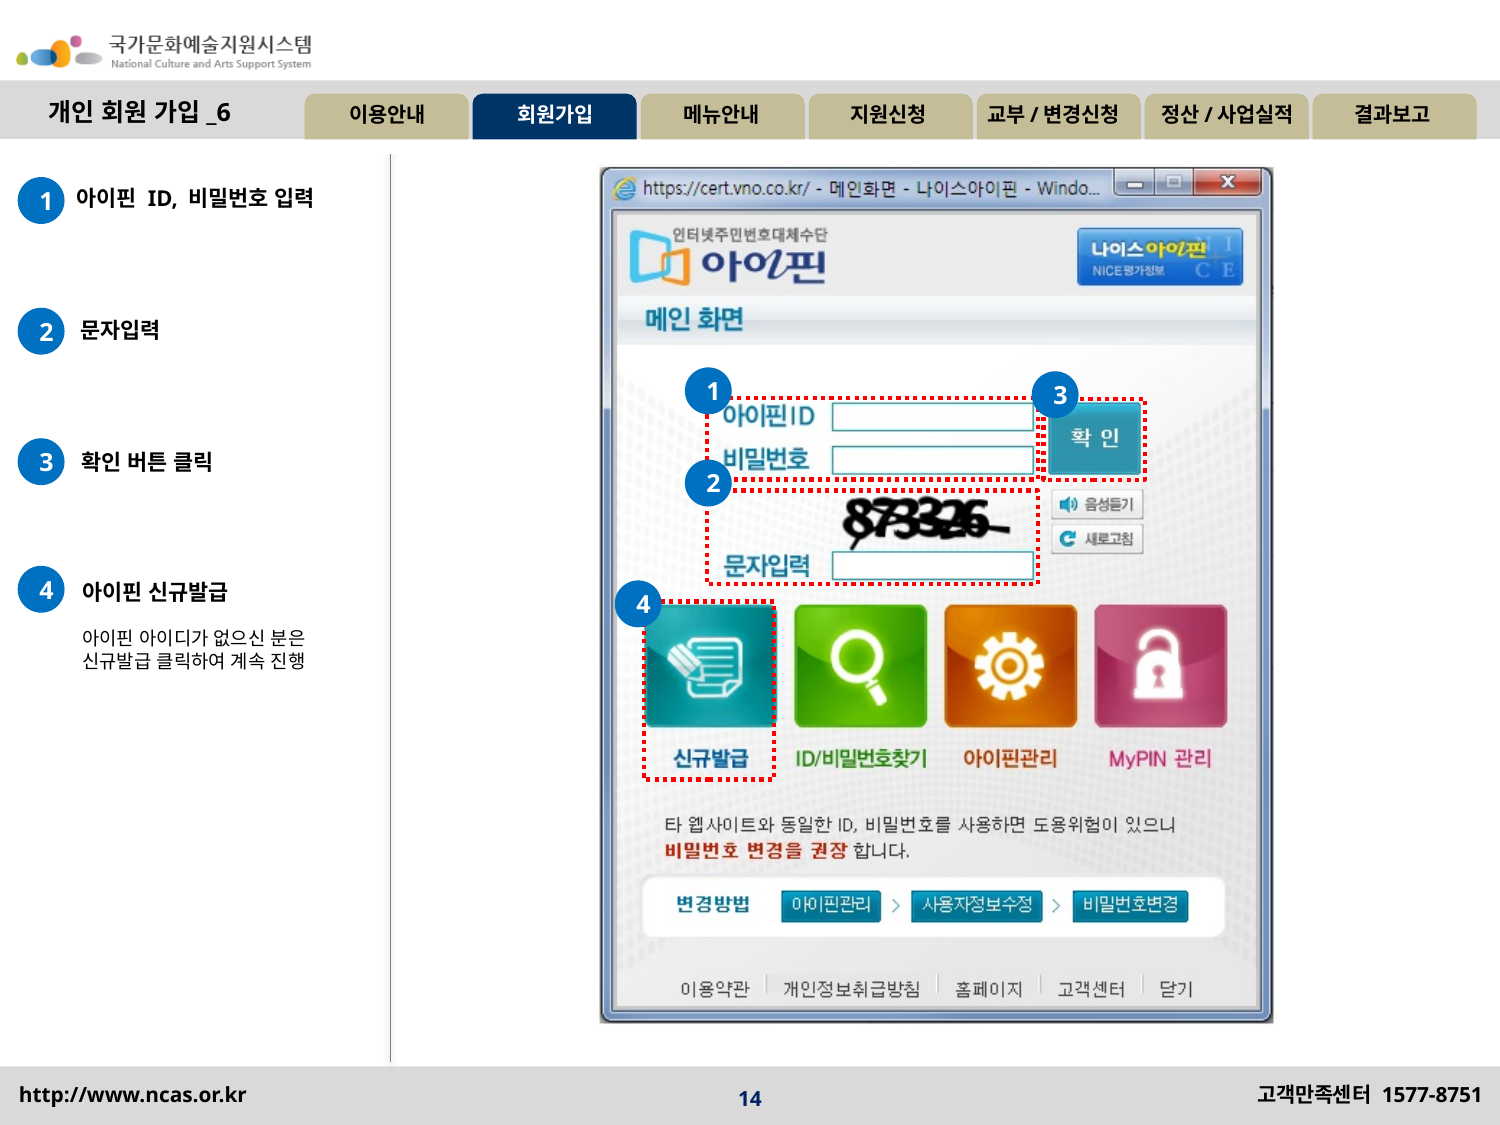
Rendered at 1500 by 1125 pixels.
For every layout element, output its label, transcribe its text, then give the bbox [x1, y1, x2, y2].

text_box 문자입력 [65, 309, 176, 351]
text_box 2 [15, 305, 65, 357]
picture [6, 24, 324, 77]
text_box 아이핀 ID, 비밀번호 입력 [61, 177, 330, 218]
text_box 확인 버튼 클릭 [66, 441, 229, 483]
text_box 아이핀 신규발급 아이핀 아이디가 없으신 분은 신규발급 클릭하여 계속 진행 [67, 570, 326, 680]
text_box 개인 회원 가입_6 [33, 89, 246, 135]
text_box 3 [15, 436, 66, 488]
text_box 4 [15, 563, 67, 615]
text_box 1 [15, 174, 61, 227]
picture [597, 163, 1278, 1028]
